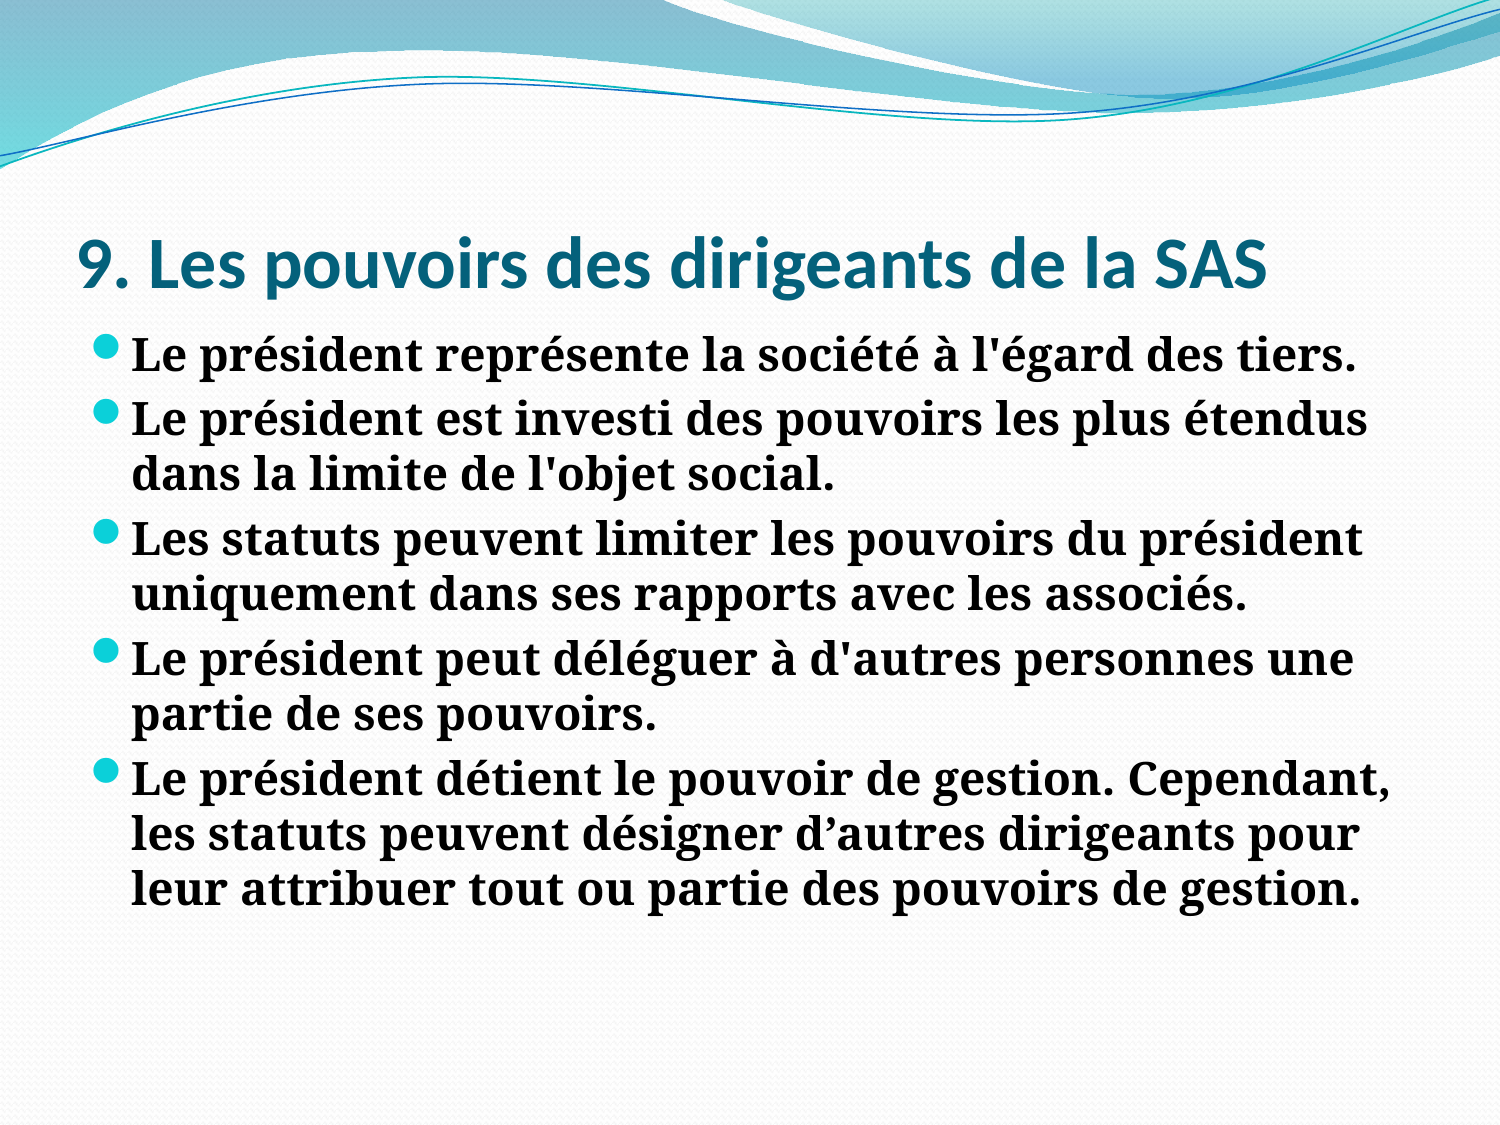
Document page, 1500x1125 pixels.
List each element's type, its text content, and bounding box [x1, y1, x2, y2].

list Le président représente la société à l'égard des tiers. Le président est investi des pouvoirs les plus étendus dans la limite de l'objet social. Les statuts peuvent limiter les pouvoirs du président uniquement dans ses rapports avec les associés. Le président peut déléguer à d'autres personnes une partie de ses pouvoirs. Le président détient le pouvoir de gestion. Cependant, les statuts peuvent désigner d’autres dirigeants pour leur attribuer tout ou partie des pouvoirs de gestion. [75, 317, 1425, 1038]
title 9. Les pouvoirs des dirigeants de la SAS [75, 115, 1425, 303]
